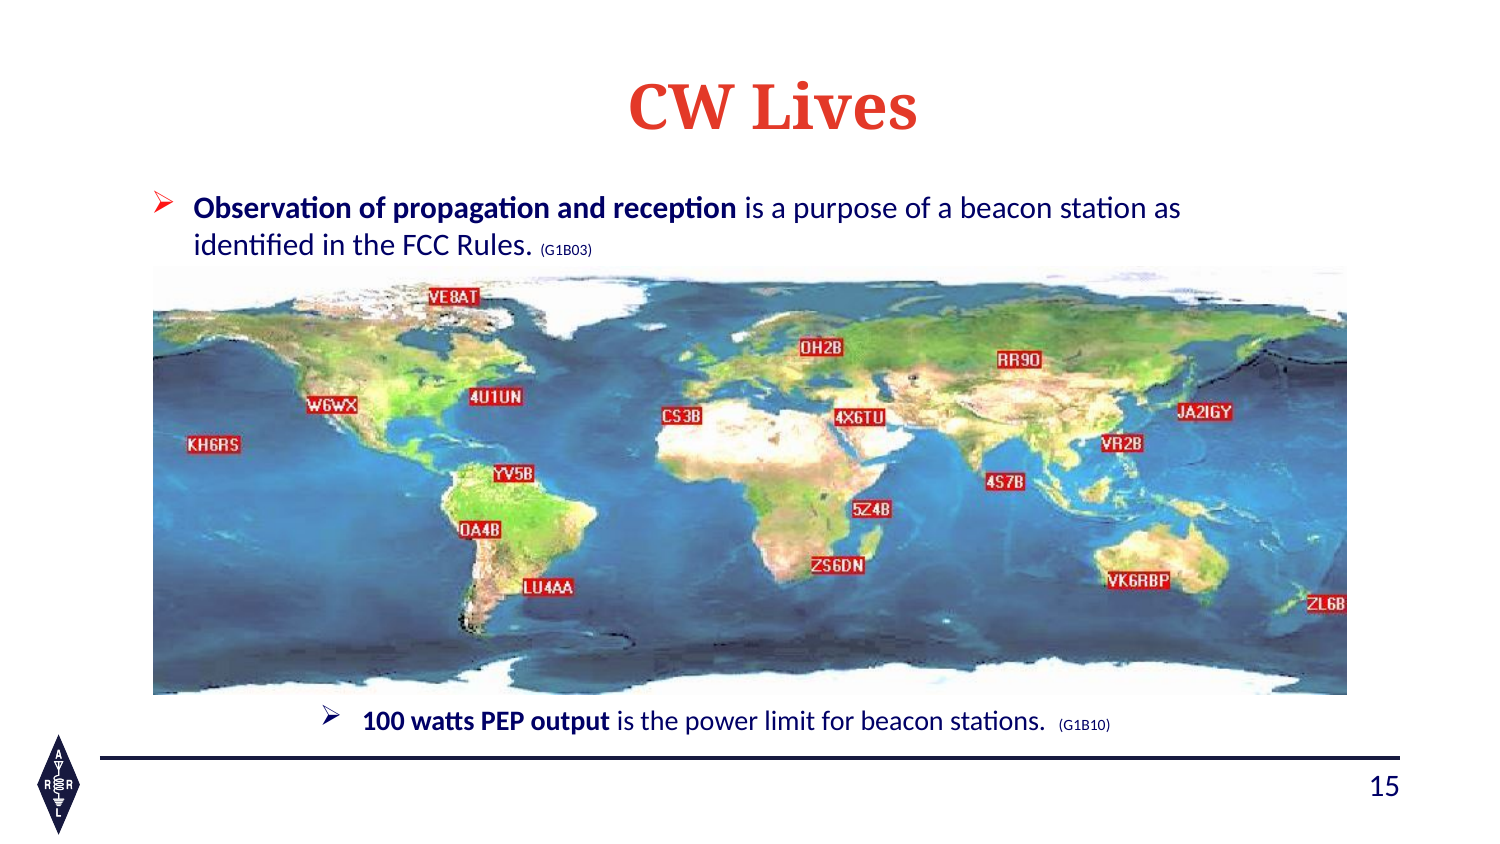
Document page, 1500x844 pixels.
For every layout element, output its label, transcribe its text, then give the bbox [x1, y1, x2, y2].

text_box CW Lives [126, 69, 1420, 170]
slide_number 15 [1302, 761, 1400, 807]
picture [153, 266, 1347, 695]
text_box Observation of propagation and reception is a purpose of a beacon station as identified in the FCC Rules. (G1B03) [136, 179, 1311, 270]
text_box 100 watts PEP output is the power limit for beacon stations. (G1B10) [305, 695, 1241, 744]
picture [37, 734, 80, 835]
